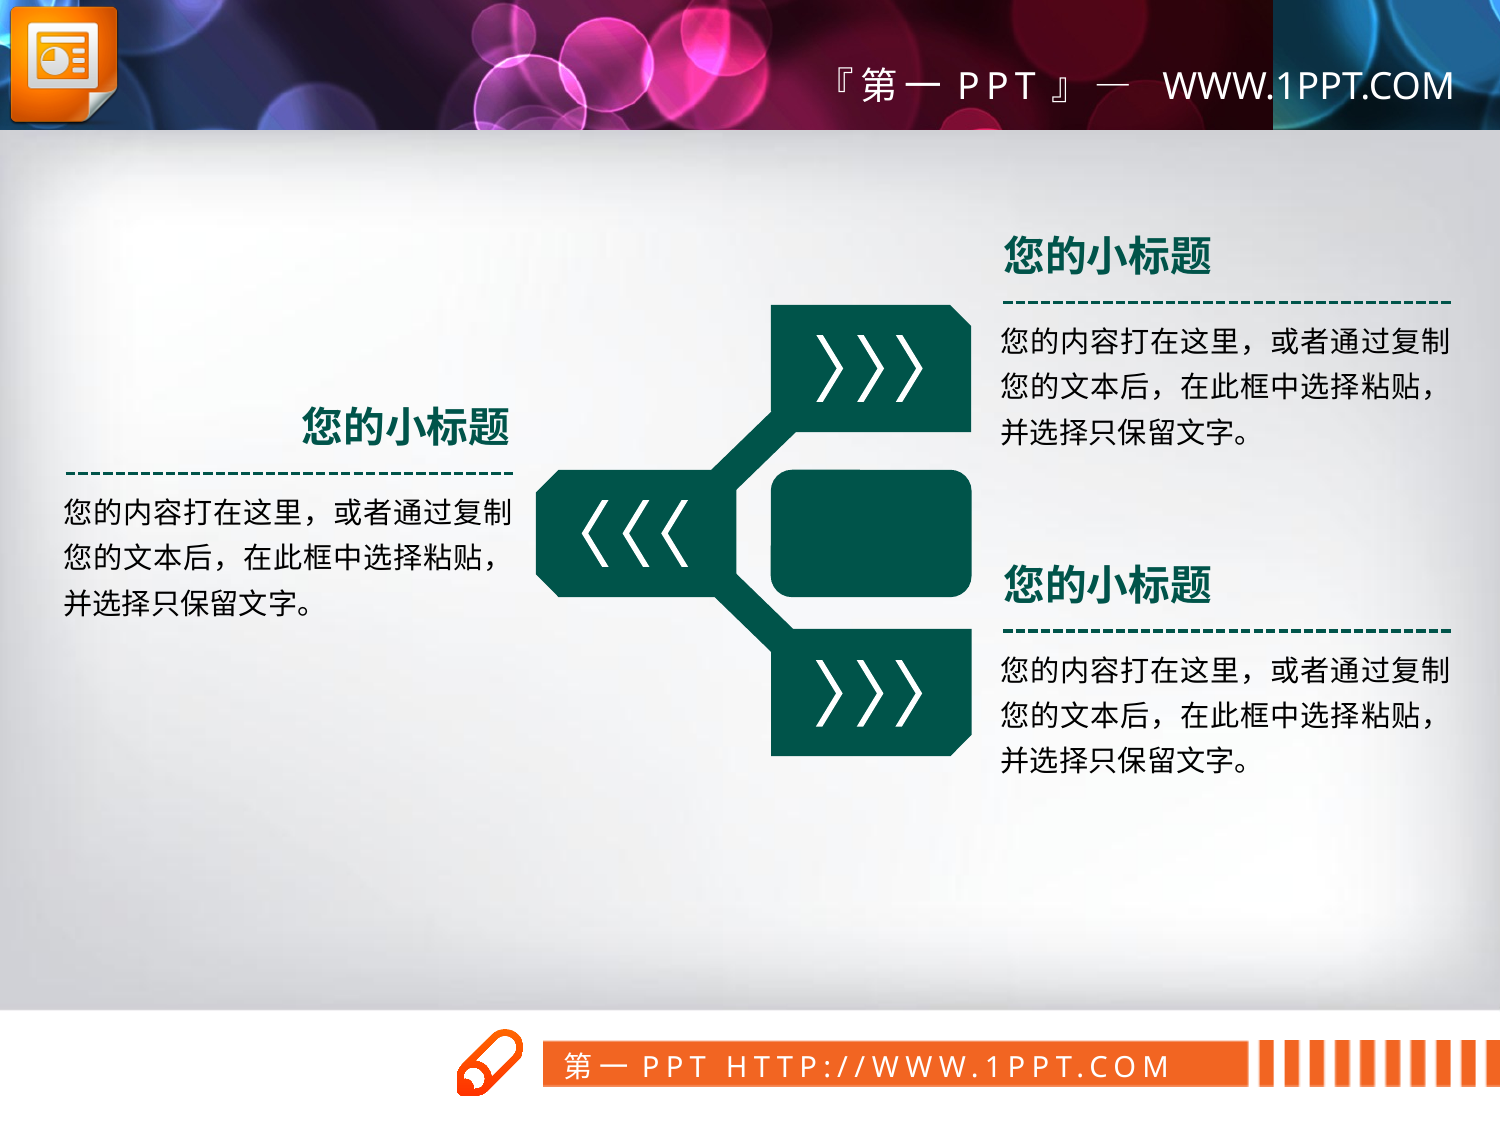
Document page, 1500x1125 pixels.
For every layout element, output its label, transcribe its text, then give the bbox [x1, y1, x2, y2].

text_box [987, 550, 1452, 632]
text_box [987, 222, 1452, 303]
text_box 您的内容打在这里，或者通过复制您的文本后，在此框中选择粘贴，并选择只保留文字。 [985, 305, 1466, 457]
picture [543, 1040, 1500, 1087]
picture [0, 0, 1500, 1012]
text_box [65, 393, 527, 474]
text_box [535, 304, 972, 757]
text_box 您的内容打在这里，或者通过复制您的文本后，在此框中选择粘贴，并选择只保留文字。 [48, 476, 528, 628]
text_box 您的内容打在这里，或者通过复制您的文本后，在此框中选择粘贴，并选择只保留文字。 [985, 633, 1466, 785]
